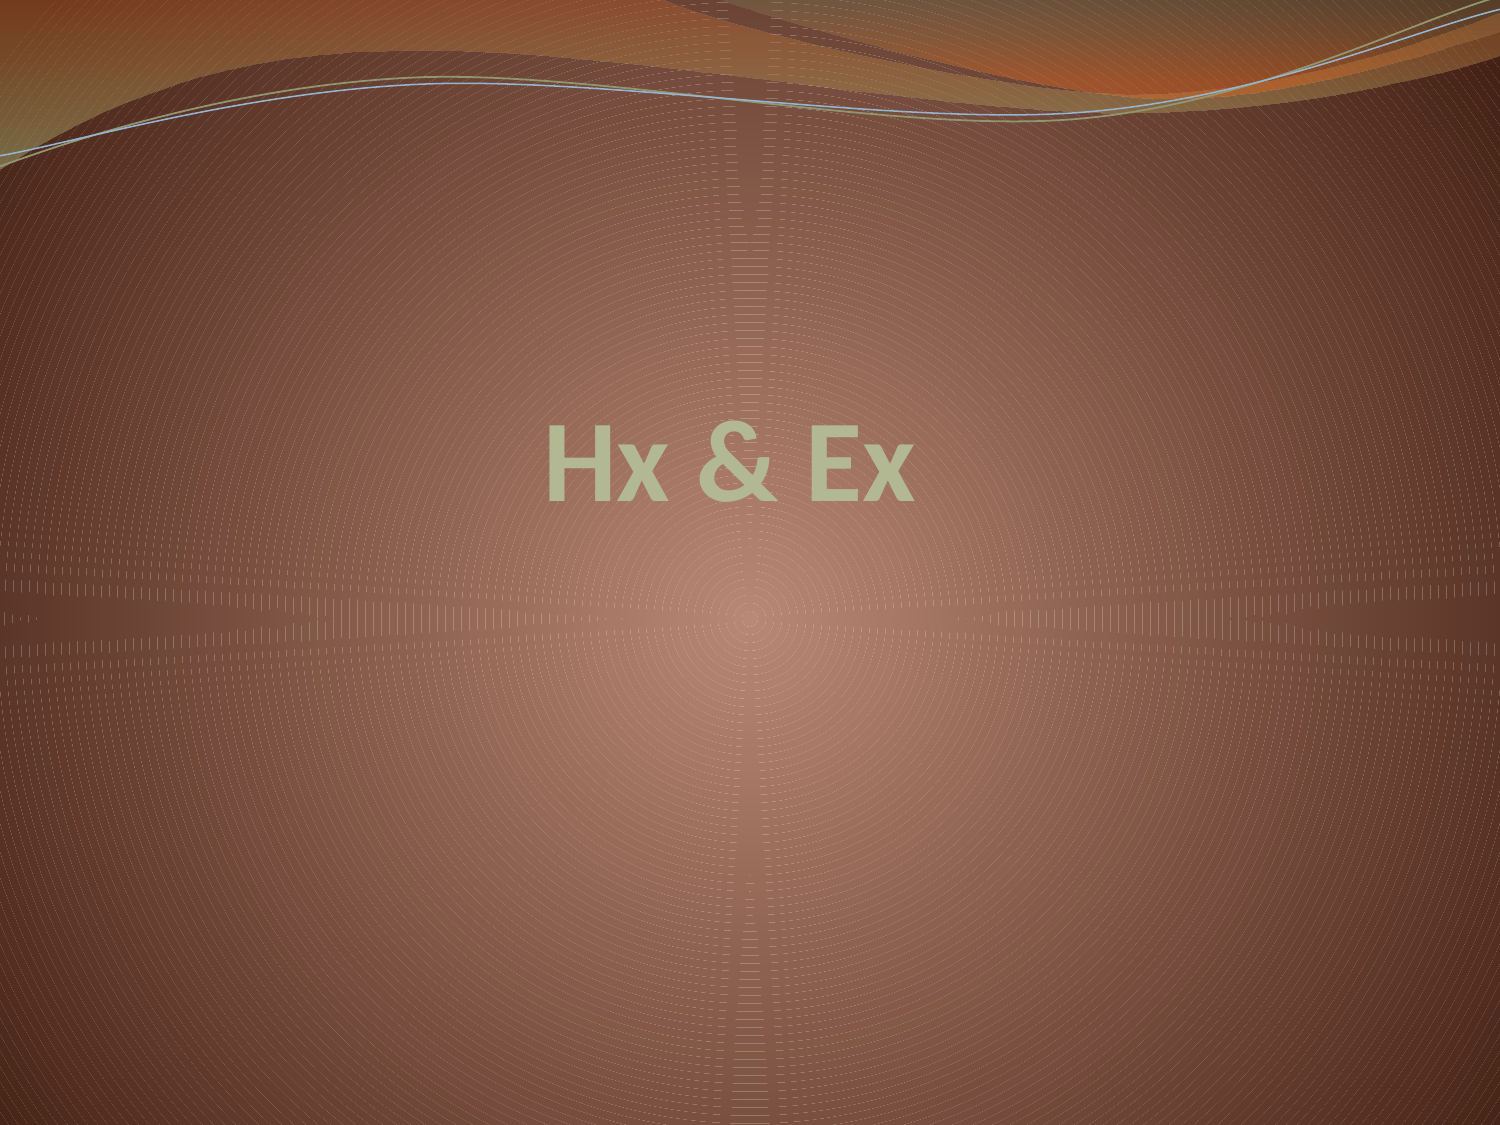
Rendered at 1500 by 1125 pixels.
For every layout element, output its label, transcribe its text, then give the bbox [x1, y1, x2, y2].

title Hx & Ex [87, 224, 1376, 525]
